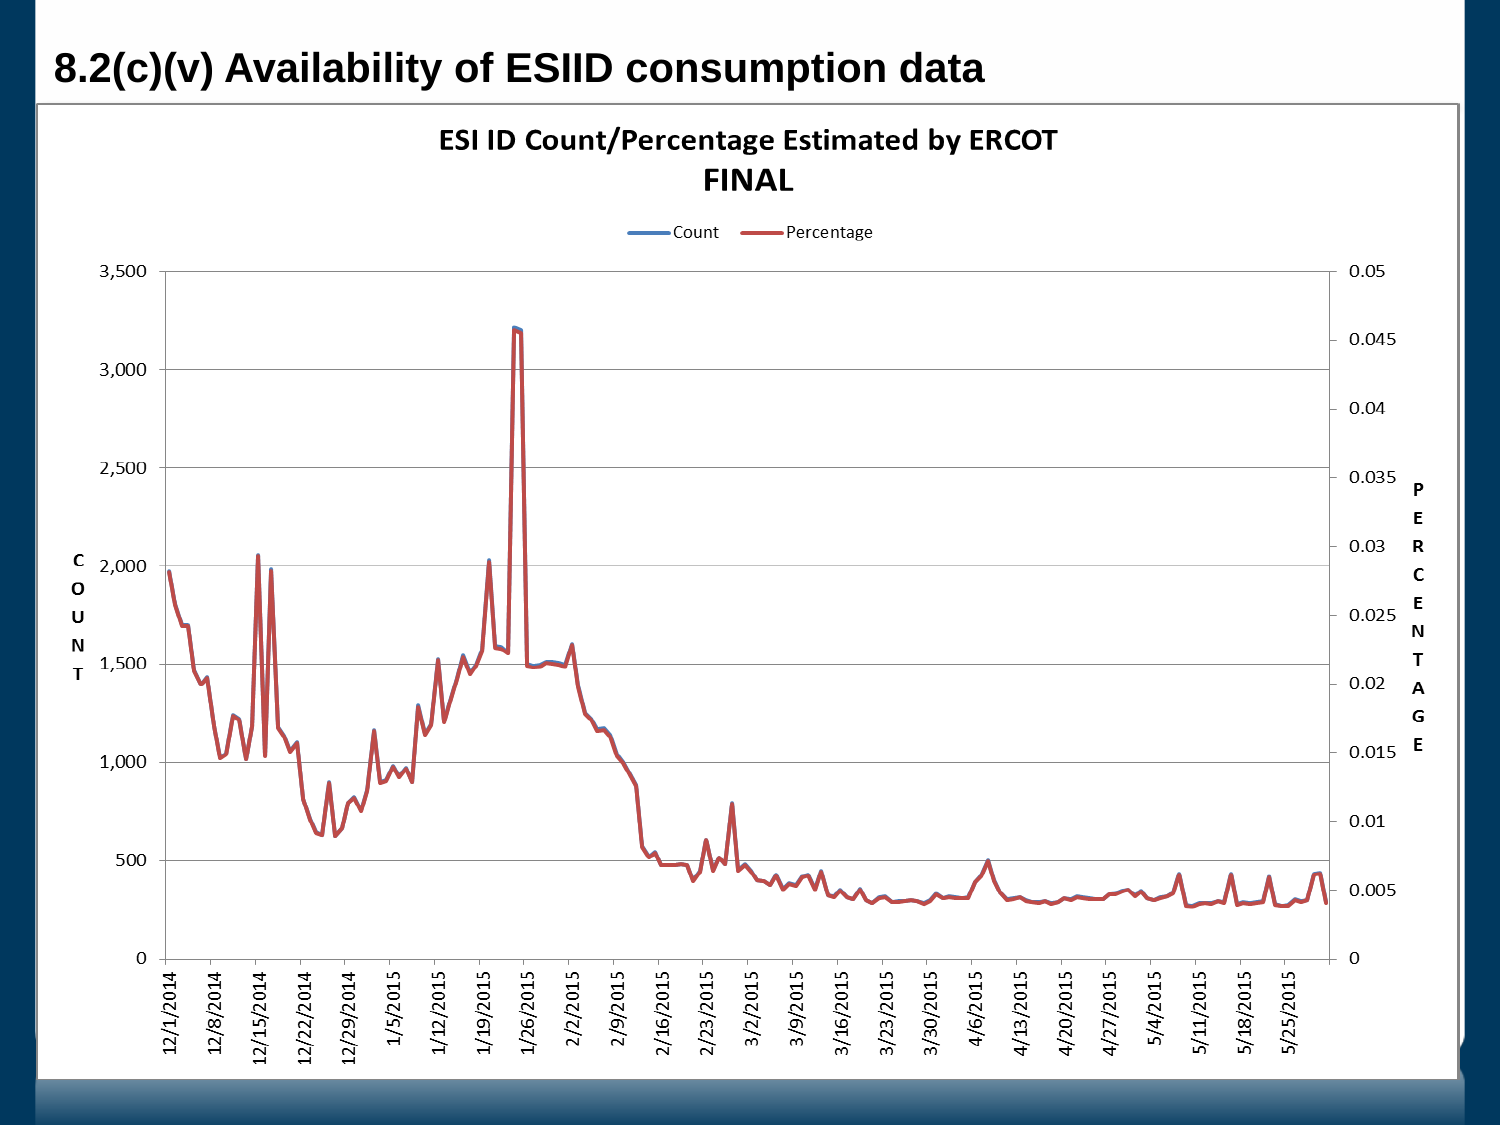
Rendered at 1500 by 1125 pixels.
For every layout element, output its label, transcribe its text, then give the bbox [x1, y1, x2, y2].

picture [35, 0, 1465, 1125]
title 8.2(c)(v) Availability of ESIID consumption data [38, 27, 1427, 102]
